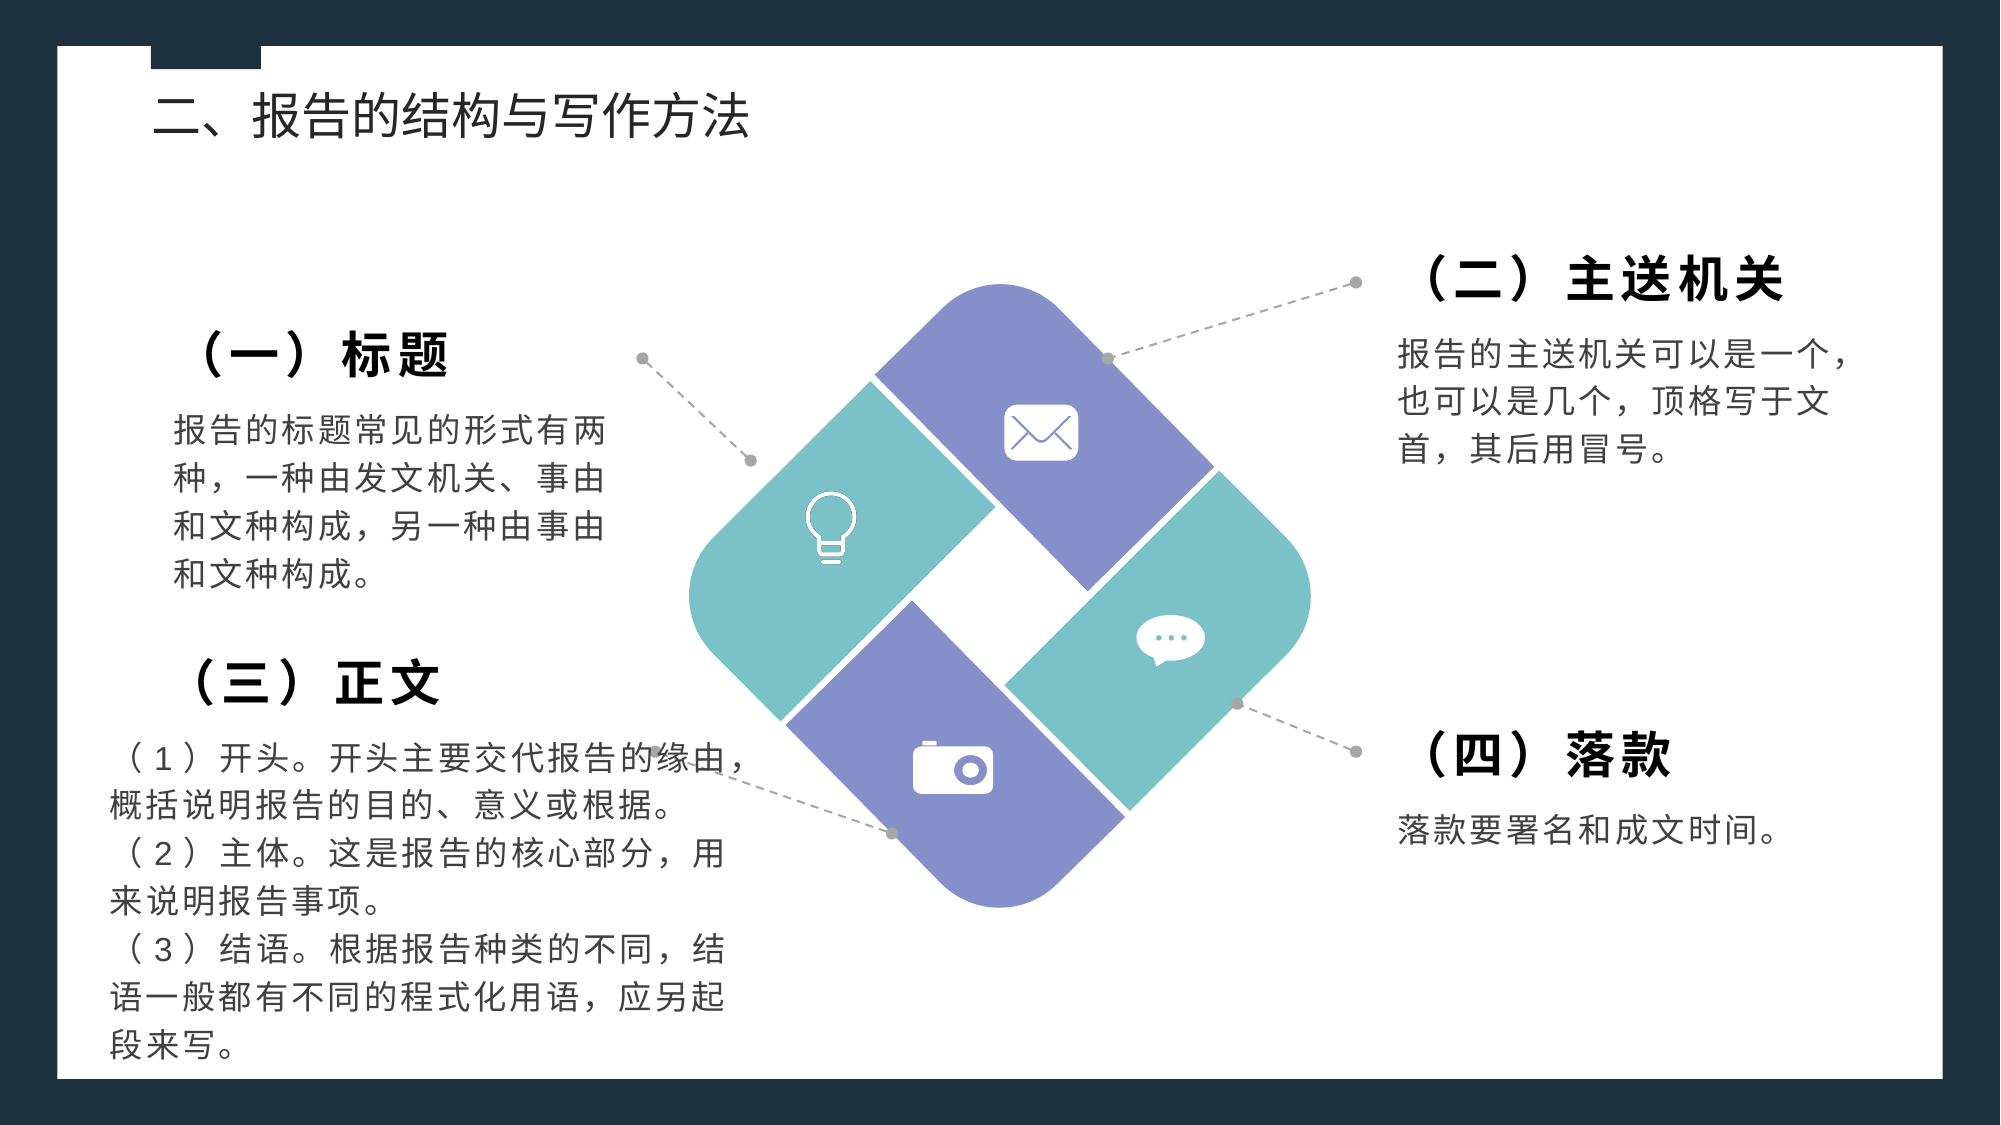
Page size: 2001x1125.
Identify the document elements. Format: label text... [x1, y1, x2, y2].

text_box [1237, 703, 1356, 752]
text_box 二、报告的结构与写作方法 [150, 77, 858, 152]
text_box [642, 358, 751, 461]
text_box [1002, 469, 1312, 813]
text_box [1003, 403, 1080, 462]
text_box [912, 739, 995, 795]
text_box 报告的标题常见的形式有两种，一种由发文机关、事由和文种构成，另一种由事由和文种构成。 [158, 394, 631, 653]
text_box 报告的主送机关可以是一个，也可以是几个，顶格写于文首，其后用冒号。 [1382, 317, 1855, 513]
text_box （一）标题 [158, 302, 631, 394]
text_box [1135, 613, 1207, 669]
text_box （三）正文 [150, 629, 624, 721]
text_box （四）落款 [1382, 701, 1855, 794]
text_box [687, 379, 998, 723]
text_box （1）开头。开头主要交代报告的缘由，概括说明报告的目的、意义或根据。 （2）主体。这是报告的核心部分，用来说明报告事项。 （3）结语。根据报告种类的不同，结语一般都有不同的程式化用语，应另起段来写。 [95, 721, 751, 1064]
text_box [1107, 282, 1356, 359]
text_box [655, 751, 892, 834]
text_box （二）主送机关 [1382, 225, 1855, 317]
picture [785, 481, 875, 571]
text_box [873, 283, 1216, 593]
text_box 落款要署名和成文时间。 [1382, 794, 1855, 922]
text_box [784, 599, 1127, 909]
